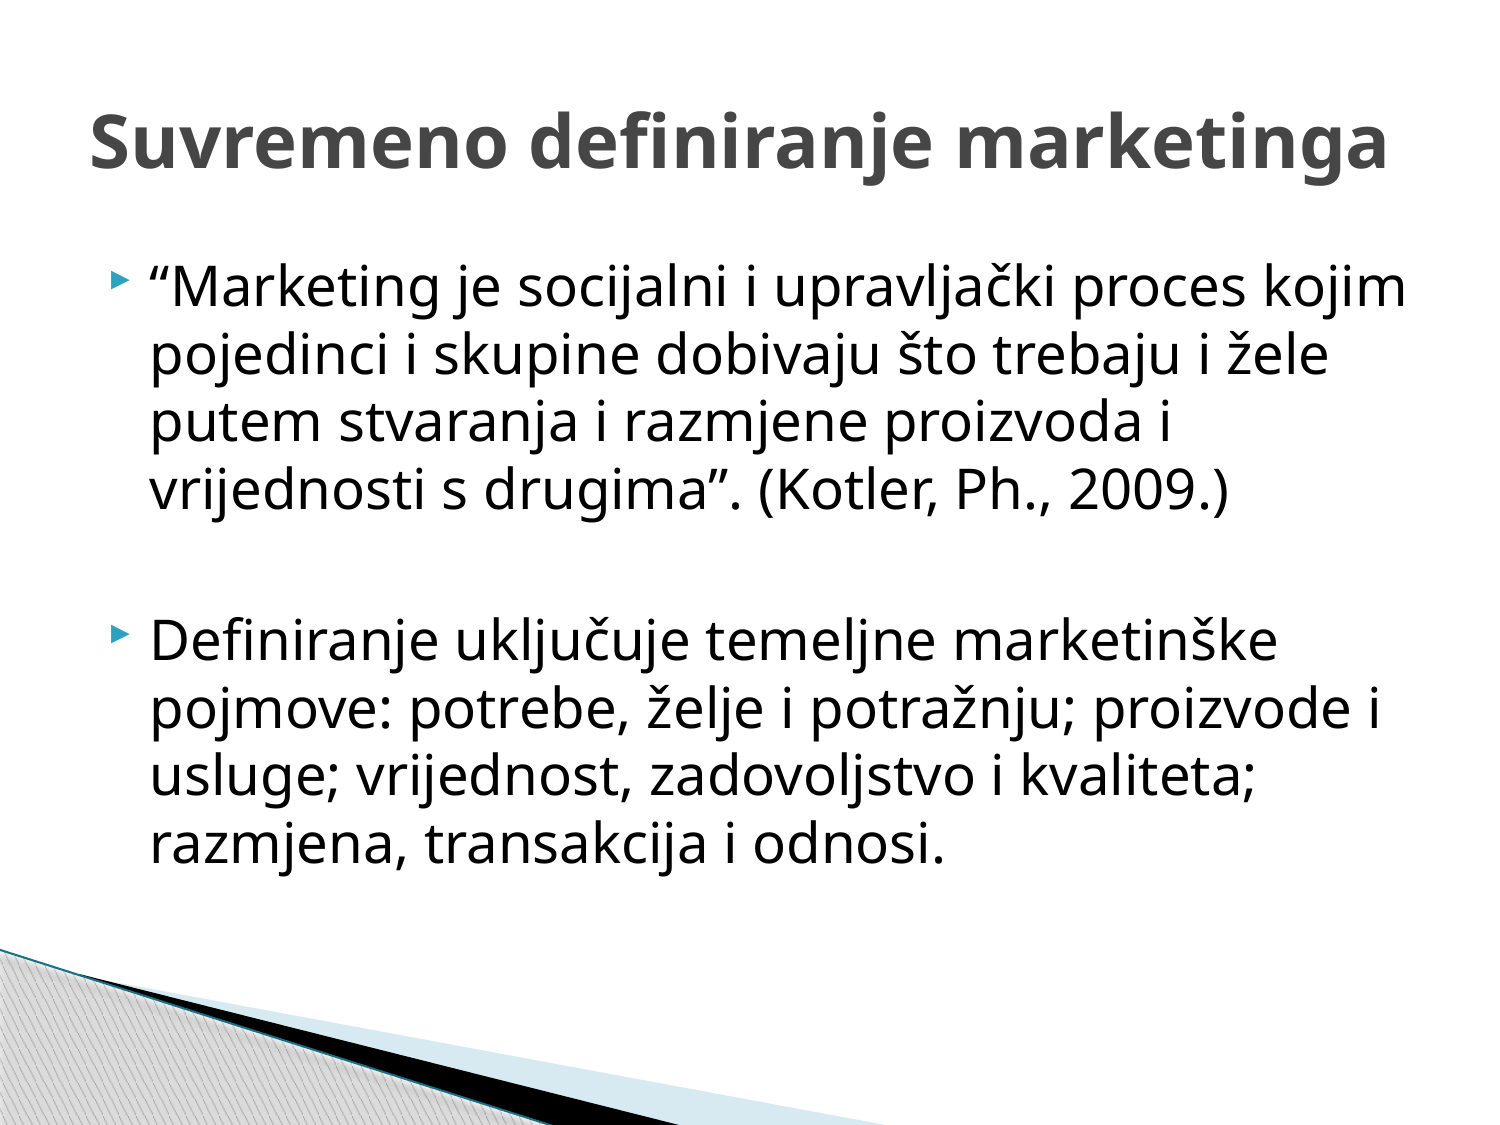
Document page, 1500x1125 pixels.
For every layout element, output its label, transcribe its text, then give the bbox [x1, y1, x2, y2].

list “Marketing je socijalni i upravljački proces kojim pojedinci i skupine dobivaju što trebaju i žele putem stvaranja i razmjene proizvoda i vrijednosti s drugima”. (Kotler, Ph., 2009.) Definiranje uključuje temeljne marketinške pojmove: potrebe, želje i potražnju; proizvode i usluge; vrijednost, zadovoljstvo i kvaliteta; razmjena, transakcija i odnosi. [74, 242, 1426, 986]
title Suvremeno definiranje marketinga [75, 45, 1425, 233]
